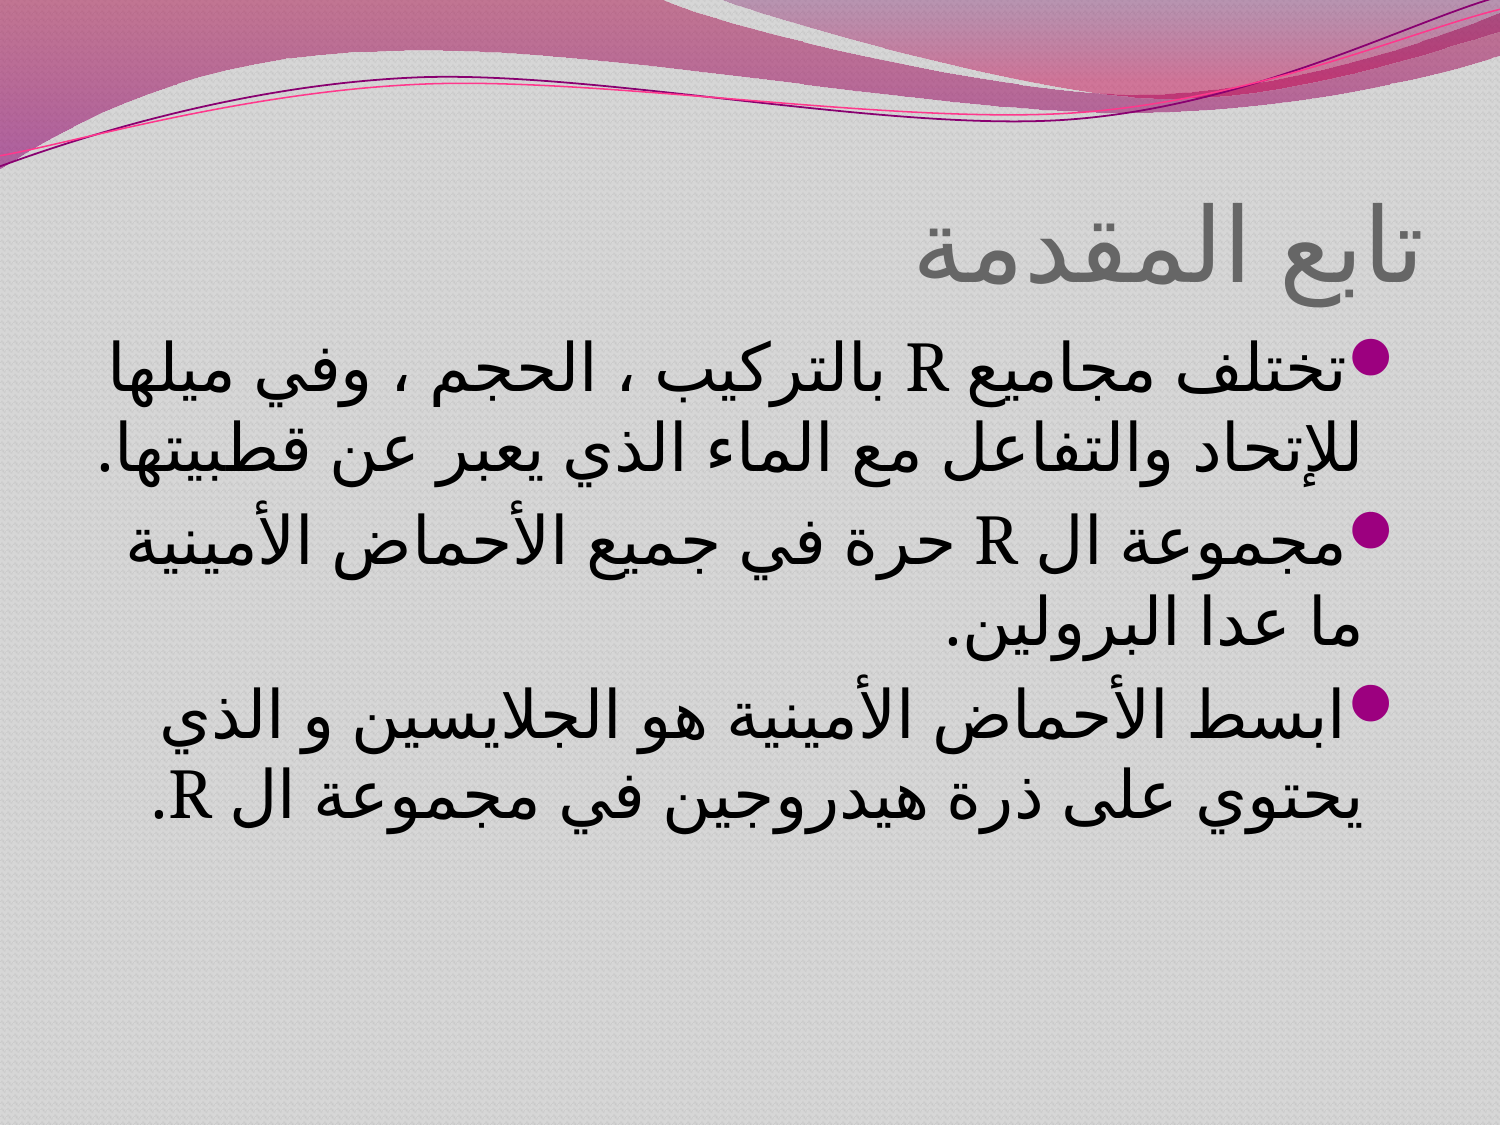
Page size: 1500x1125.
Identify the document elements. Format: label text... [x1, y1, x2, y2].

list تختلف مجاميع R بالتركيب ، الحجم ، وفي ميلها للإتحاد والتفاعل مع الماء الذي يعبر عن قطبيتها. مجموعة ال R حرة في جميع الأحماض الأمينية ما عدا البرولين. ابسط الأحماض الأمينية هو الجلايسين و الذي يحتوي على ذرة هيدروجين في مجموعة ال R. [75, 317, 1425, 1038]
title تابع المقدمة [75, 115, 1425, 303]
